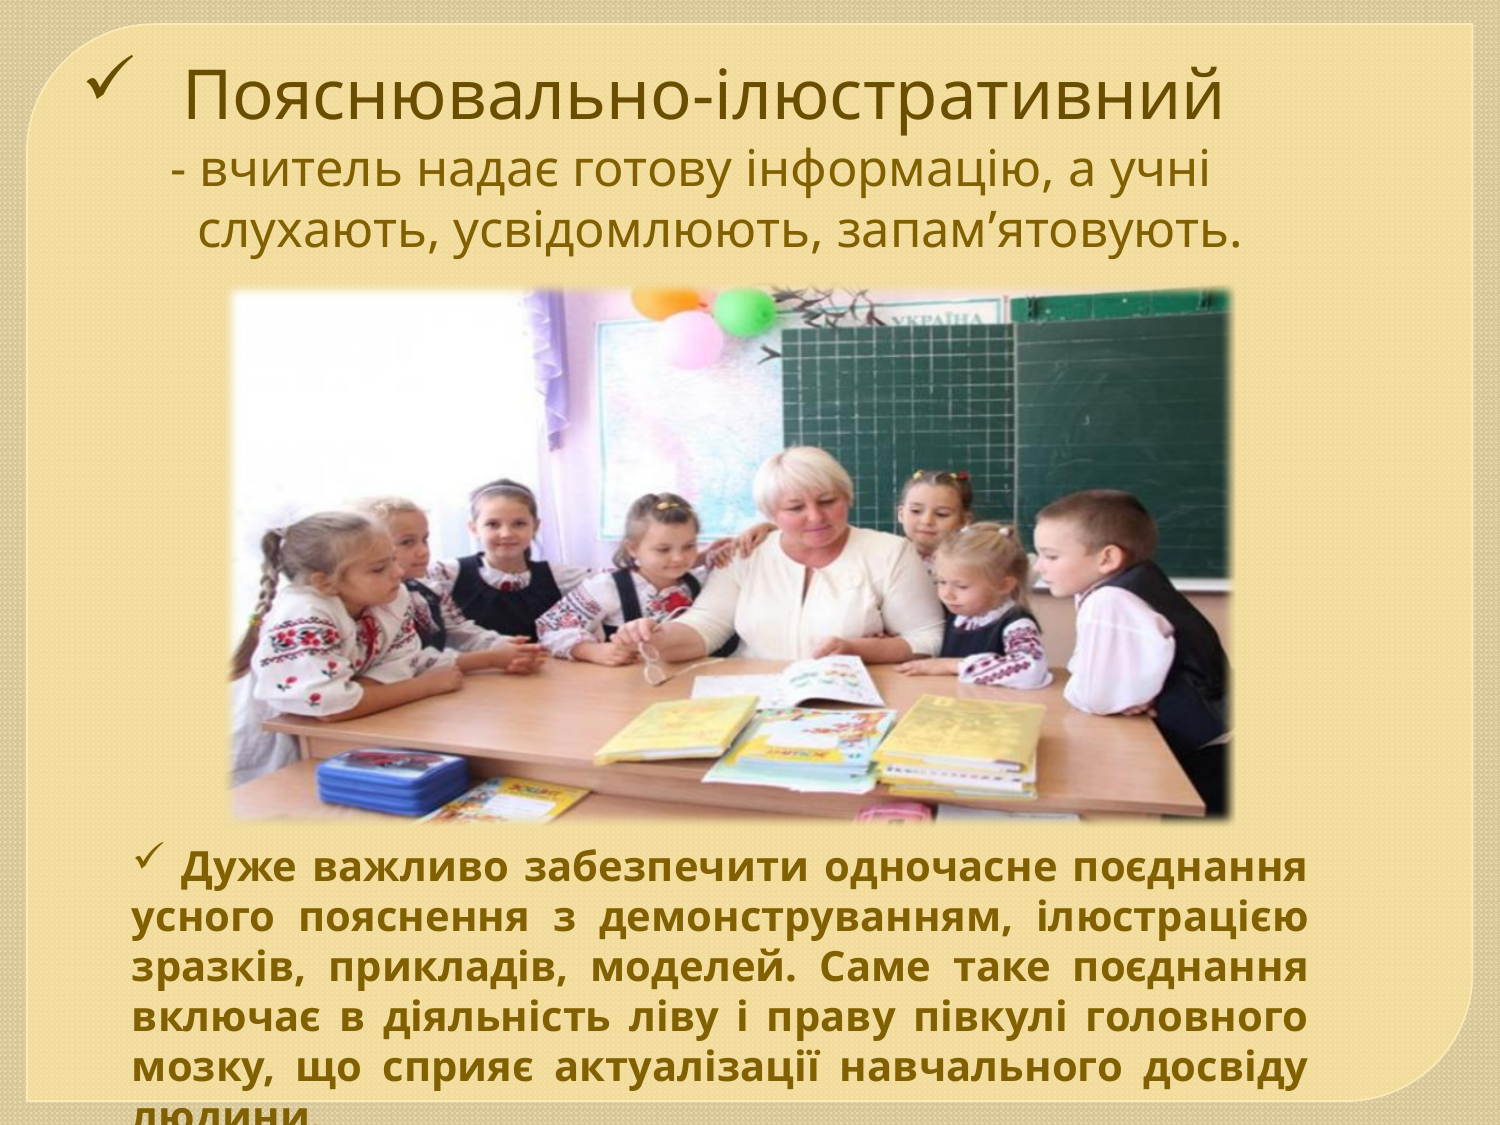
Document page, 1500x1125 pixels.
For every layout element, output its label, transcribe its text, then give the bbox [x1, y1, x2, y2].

picture [222, 280, 1239, 830]
list - вчитель надає готову інформацію, а учні слухають, усвідомлюють, запам’ятовують. [58, 128, 1285, 305]
text_box Дуже важливо забезпечити одночасне поєднання усного пояснення з демонструванням, ілюстрацією зразків, прикладів, моделей. Саме таке поєднан­ня включає в діяльність ліву і праву півкулі головного мозку, що сприяє актуалізації навчального досвіду людини. [117, 831, 1325, 1125]
title Пояснювально-ілюстративний [0, 41, 1350, 141]
